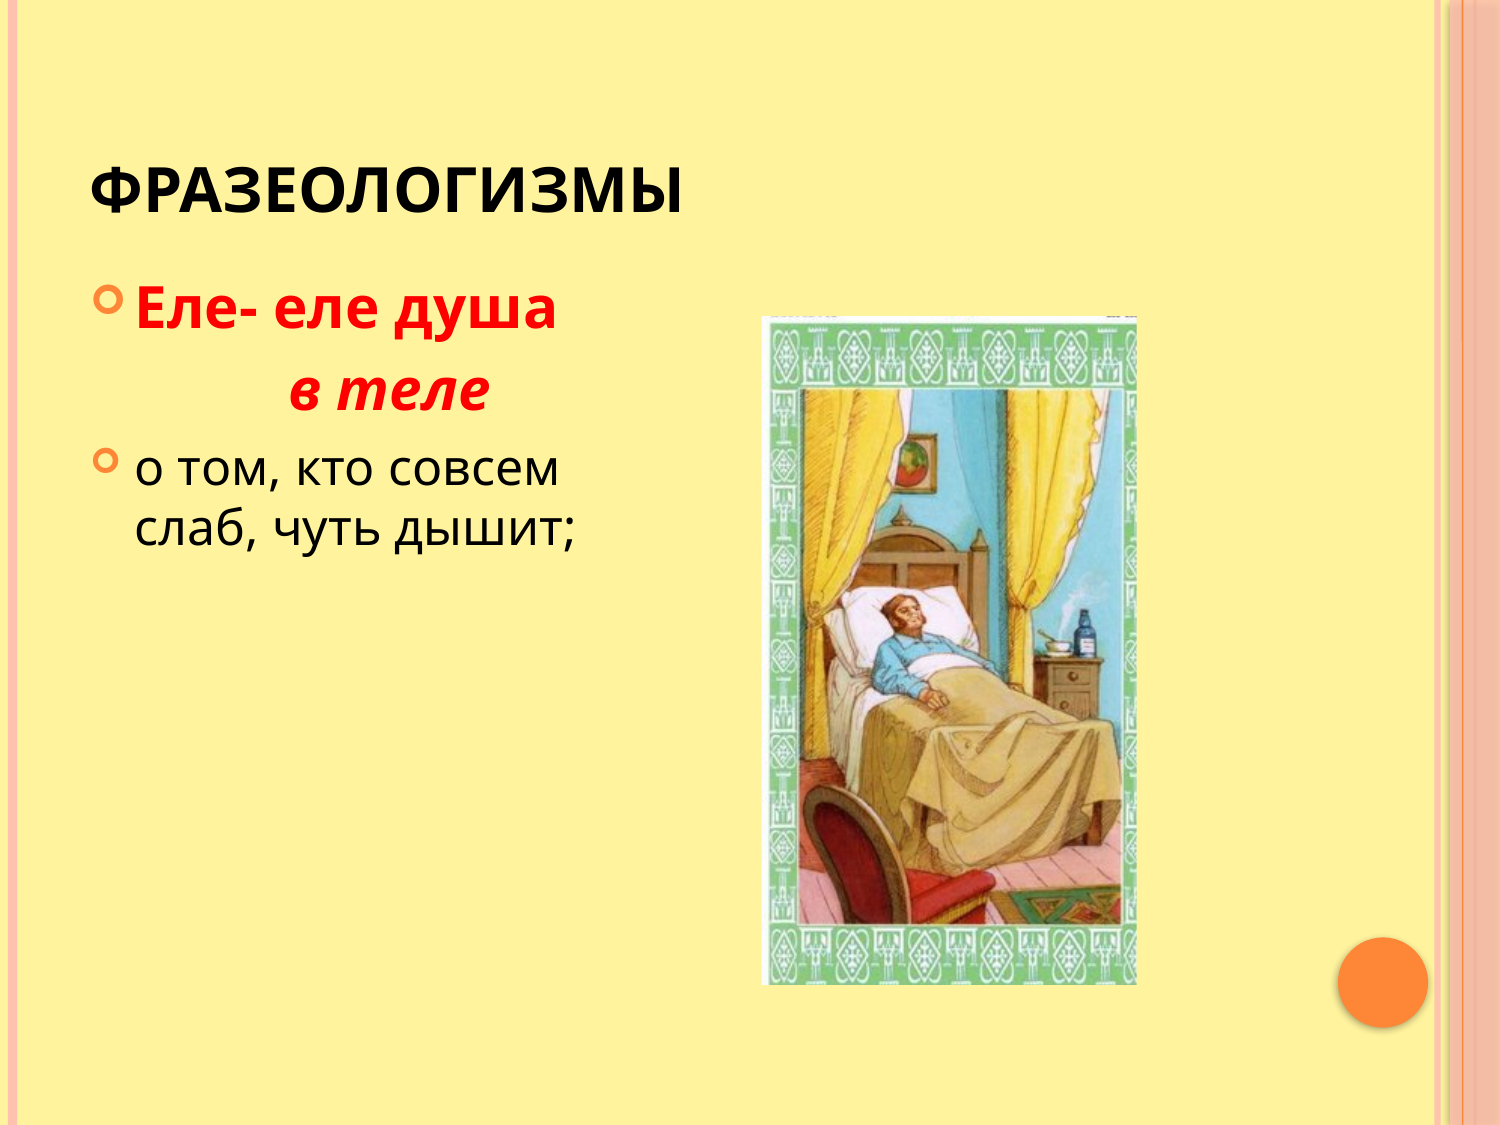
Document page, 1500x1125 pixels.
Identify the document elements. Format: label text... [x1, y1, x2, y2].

list Еле- еле душа в теле о том, кто совсем слаб, чуть дышит; [74, 262, 676, 1013]
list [761, 315, 1138, 985]
title Фразеологизмы [75, 45, 1300, 233]
